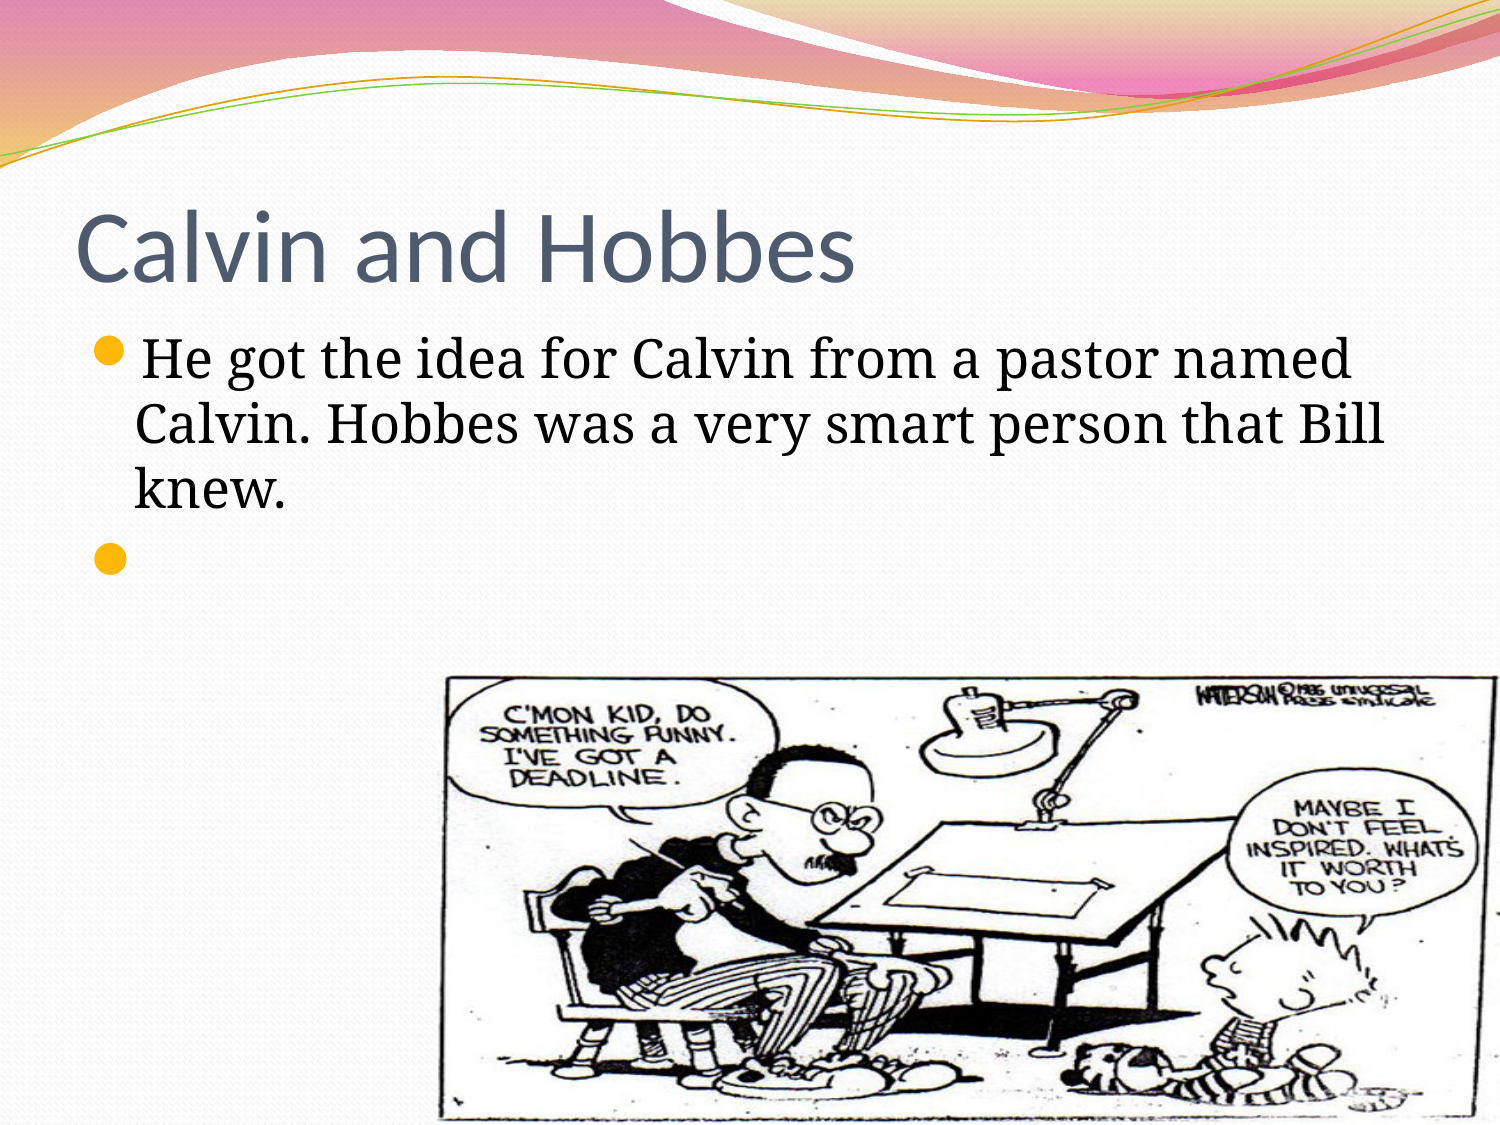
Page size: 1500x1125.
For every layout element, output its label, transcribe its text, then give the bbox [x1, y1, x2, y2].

list He got the idea for Calvin from a pastor named Calvin. Hobbes was a very smart person that Bill knew. [75, 317, 1425, 788]
title Calvin and Hobbes [75, 115, 1425, 303]
picture [437, 674, 1500, 1125]
